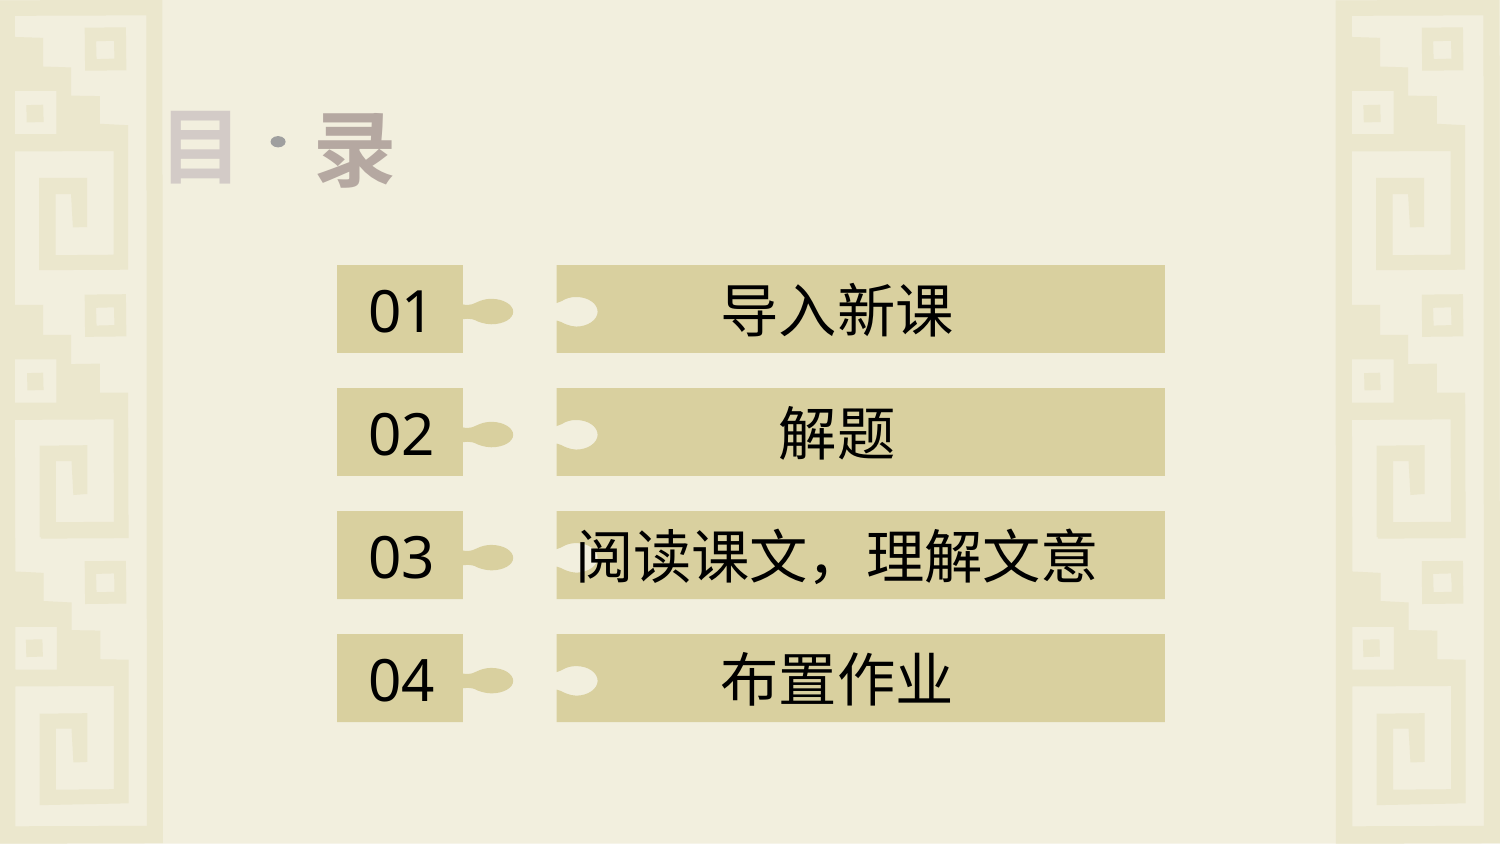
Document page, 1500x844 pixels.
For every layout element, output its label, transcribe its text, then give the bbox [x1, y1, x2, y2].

text_box 03 [337, 511, 514, 600]
text_box 布置作业 [556, 634, 1165, 723]
text_box 录 [299, 89, 422, 205]
text_box 04 [337, 634, 514, 723]
text_box 01 [337, 265, 514, 353]
text_box 导入新课 [556, 265, 1165, 353]
text_box [269, 135, 287, 149]
text_box 阅读课文，理解文意 [556, 511, 1165, 600]
text_box 解题 [556, 388, 1165, 476]
text_box 目 [144, 86, 258, 202]
text_box 02 [337, 388, 514, 476]
